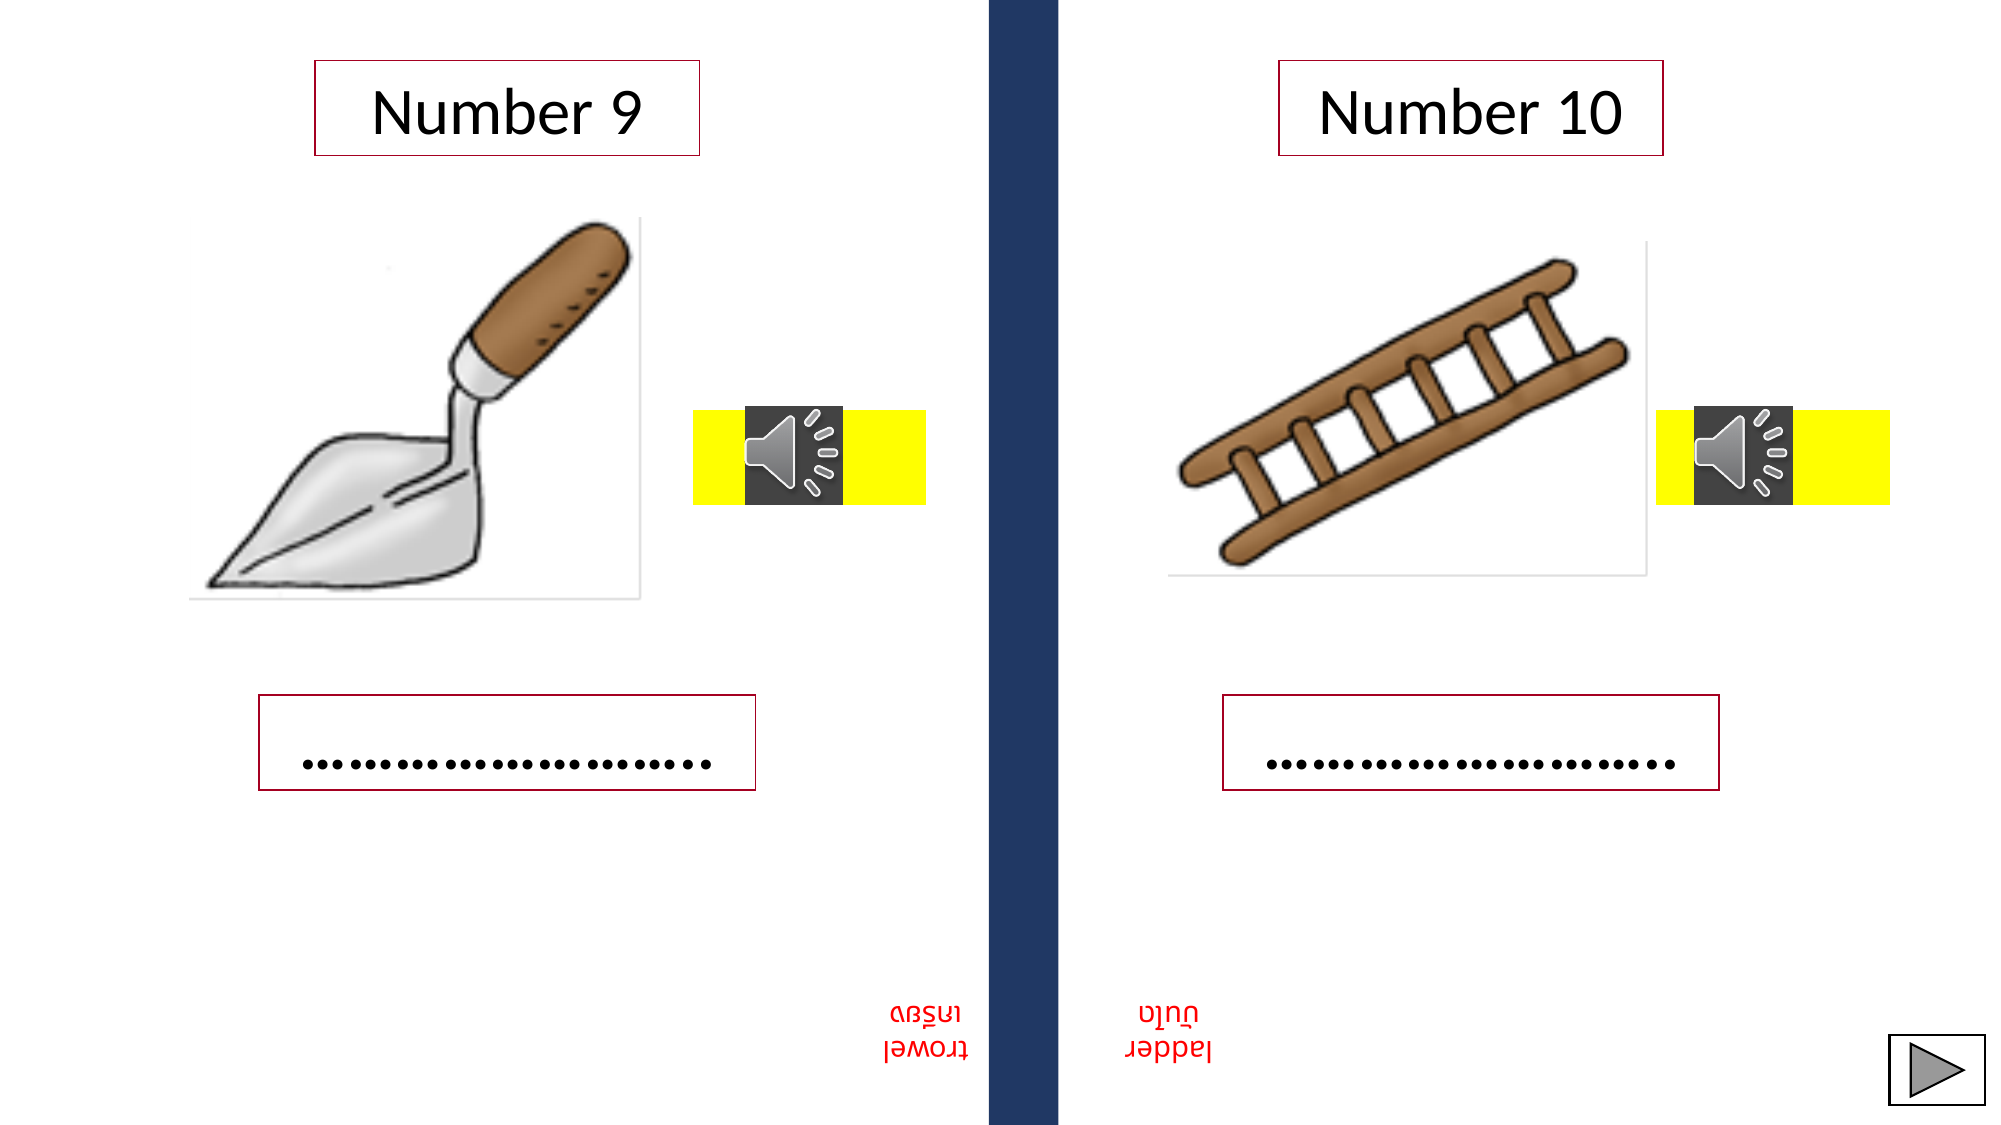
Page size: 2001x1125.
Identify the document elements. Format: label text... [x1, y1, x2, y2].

text_box …………………….. [1222, 695, 1720, 790]
table_header [1794, 410, 1890, 505]
table_header [844, 410, 926, 505]
picture [744, 405, 844, 506]
text_box …………………….. [259, 695, 756, 790]
text_box [1888, 1034, 1986, 1106]
text_box Number 10 [1278, 60, 1664, 156]
picture [189, 217, 645, 604]
text_box trowel เกรียง [863, 993, 988, 1078]
picture [1693, 405, 1794, 506]
text_box [988, 0, 1059, 1125]
text_box ladder บันได [1088, 993, 1249, 1078]
picture [1168, 241, 1651, 580]
table_header [693, 410, 744, 505]
table_header [1656, 410, 1693, 505]
text_box Number 9 [315, 60, 700, 156]
